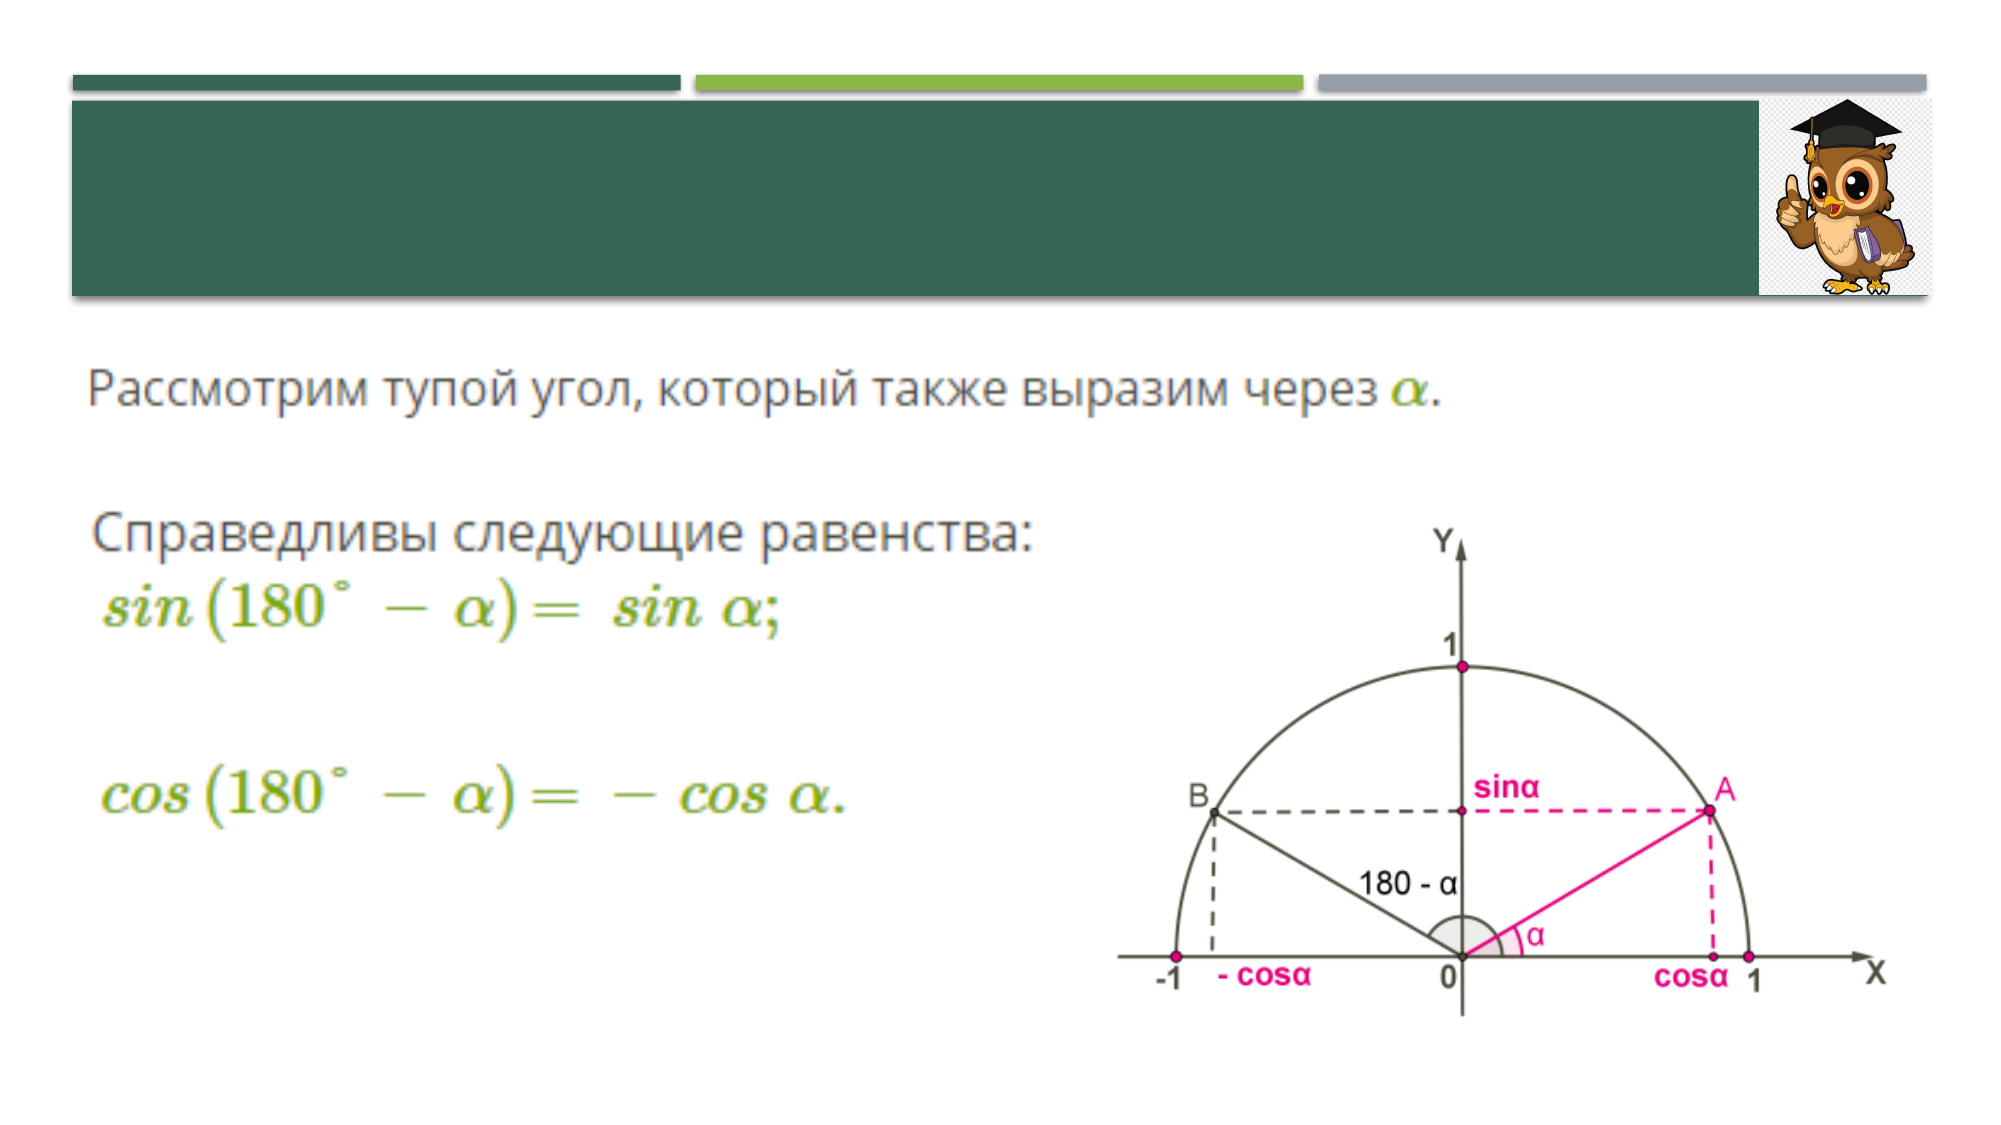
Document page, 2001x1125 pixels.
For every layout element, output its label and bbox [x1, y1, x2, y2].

picture [74, 464, 1073, 850]
list [74, 330, 1471, 440]
picture [1102, 506, 1904, 1020]
picture [1759, 99, 1932, 295]
